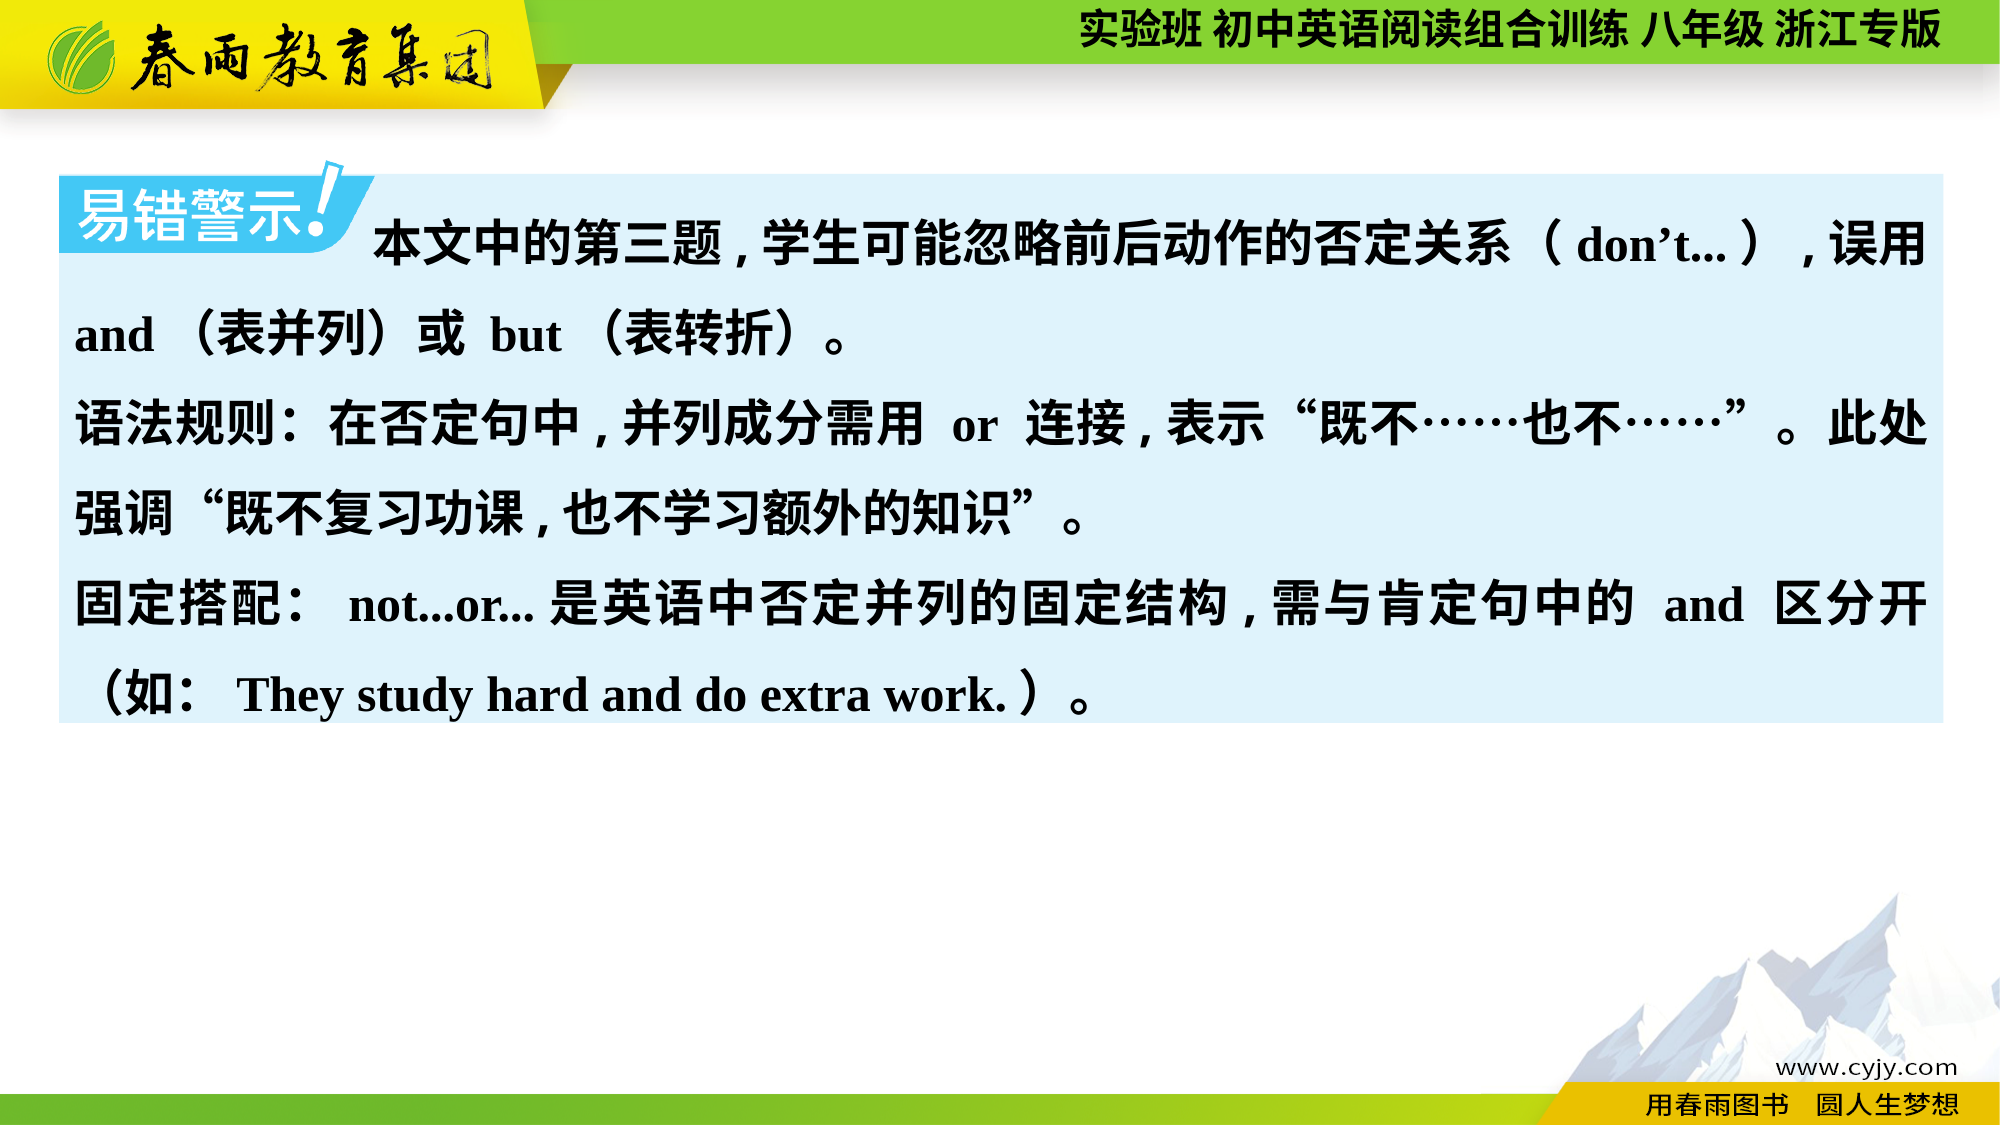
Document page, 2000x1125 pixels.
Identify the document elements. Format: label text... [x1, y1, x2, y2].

picture [0, 0, 2000, 1125]
list 本文中的第三题,学生可能忽略前后动作的否定关系（don’t...）,误用 and（表并列）或 but（表转折）。 语法规则：在否定句中,并列成分需用 or 连接,表示“既不……也不……”。此处强调“既不复习功课,也不学习额外的知识”。 固定搭配：not...or...是英语中否定并列的固定结构,需与肯定句中的 and 区分开（如：They study hard and do extra work.）。 [59, 173, 1944, 723]
